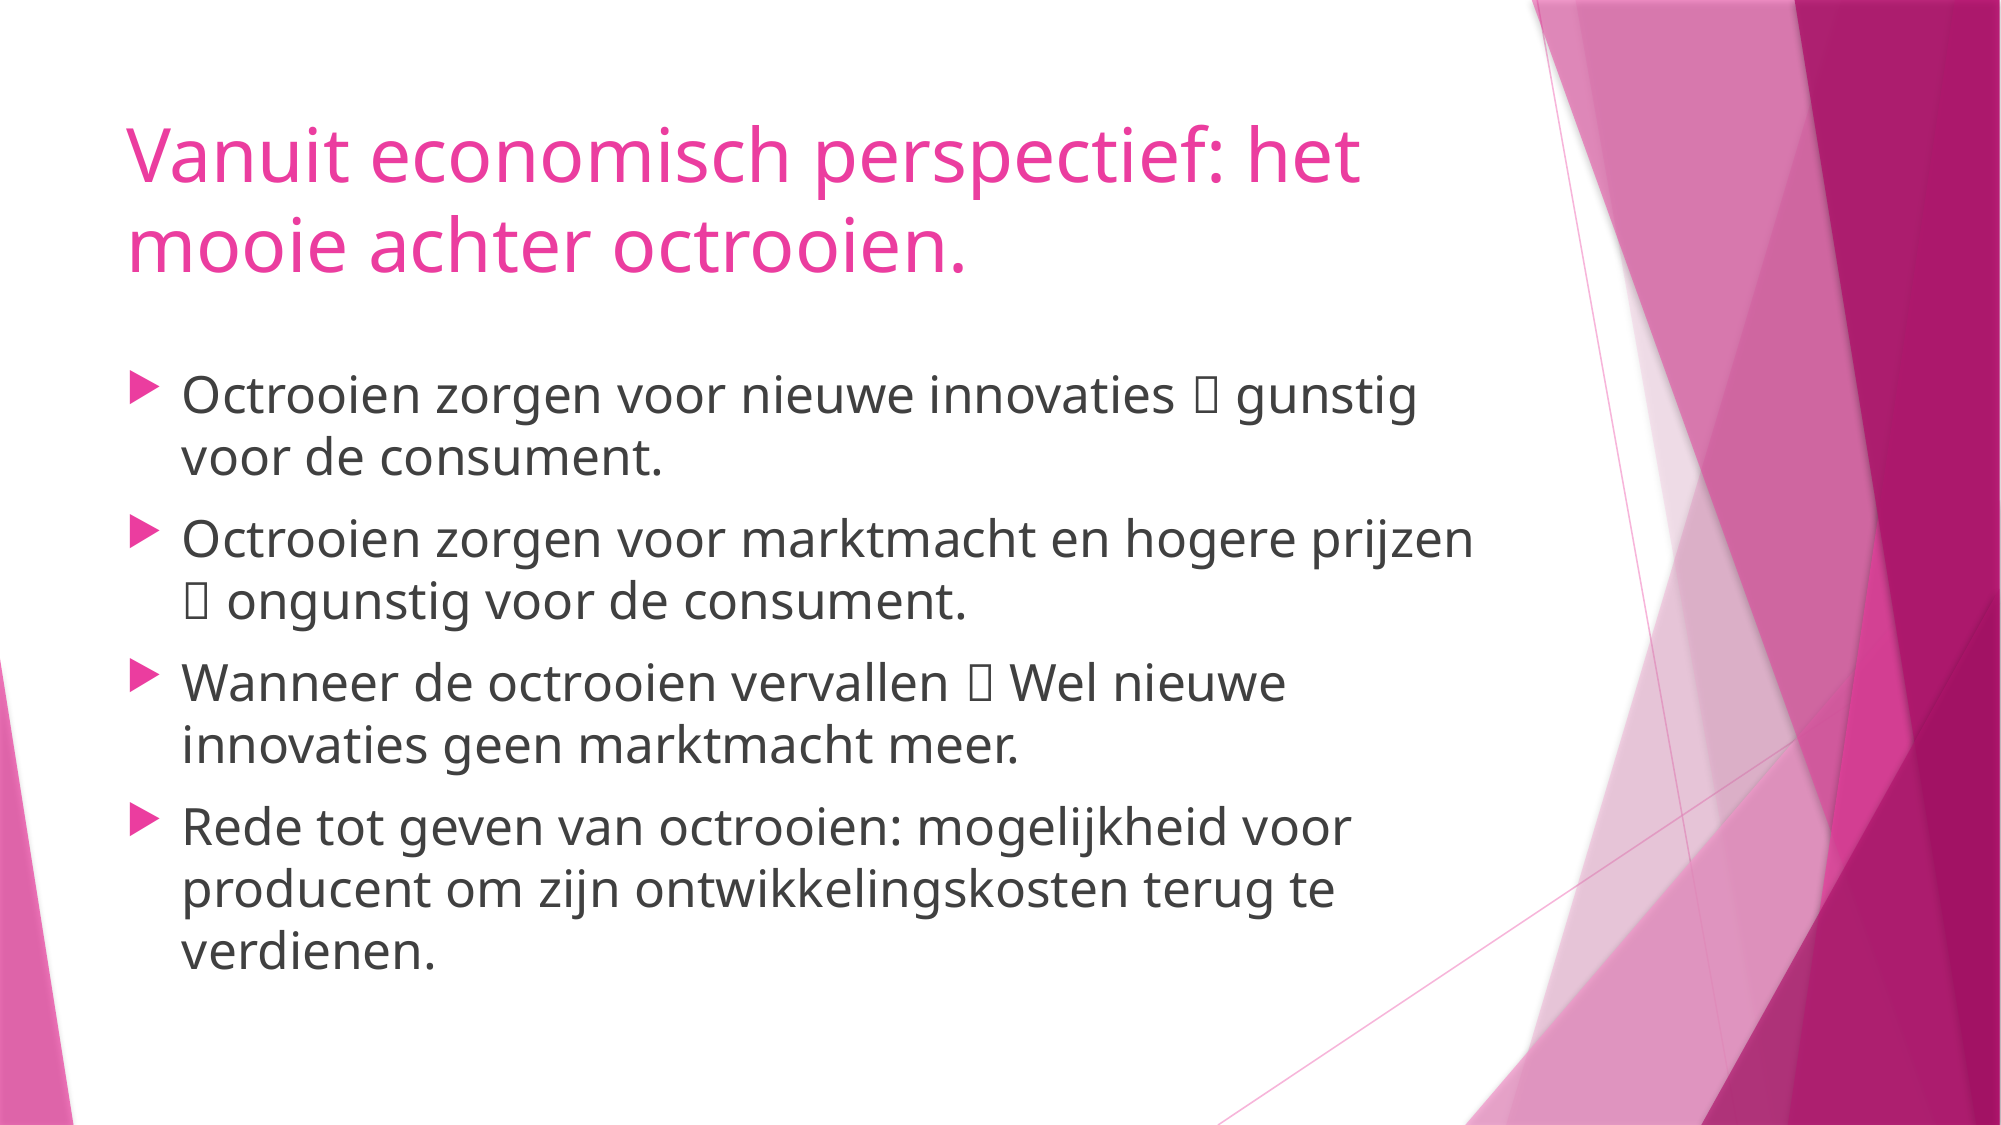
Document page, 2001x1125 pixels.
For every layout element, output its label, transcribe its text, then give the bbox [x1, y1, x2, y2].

title Vanuit economisch perspectief: het mooie achter octrooien. [111, 99, 1522, 317]
list Octrooien zorgen voor nieuwe innovaties  gunstig voor de consument. Octrooien zorgen voor marktmacht en hogere prijzen  ongunstig voor de consument. Wanneer de octrooien vervallen  Wel nieuwe innovaties geen marktmacht meer. Rede tot geven van octrooien: mogelijkheid voor producent om zijn ontwikkelingskosten terug te verdienen. [111, 354, 1522, 992]
